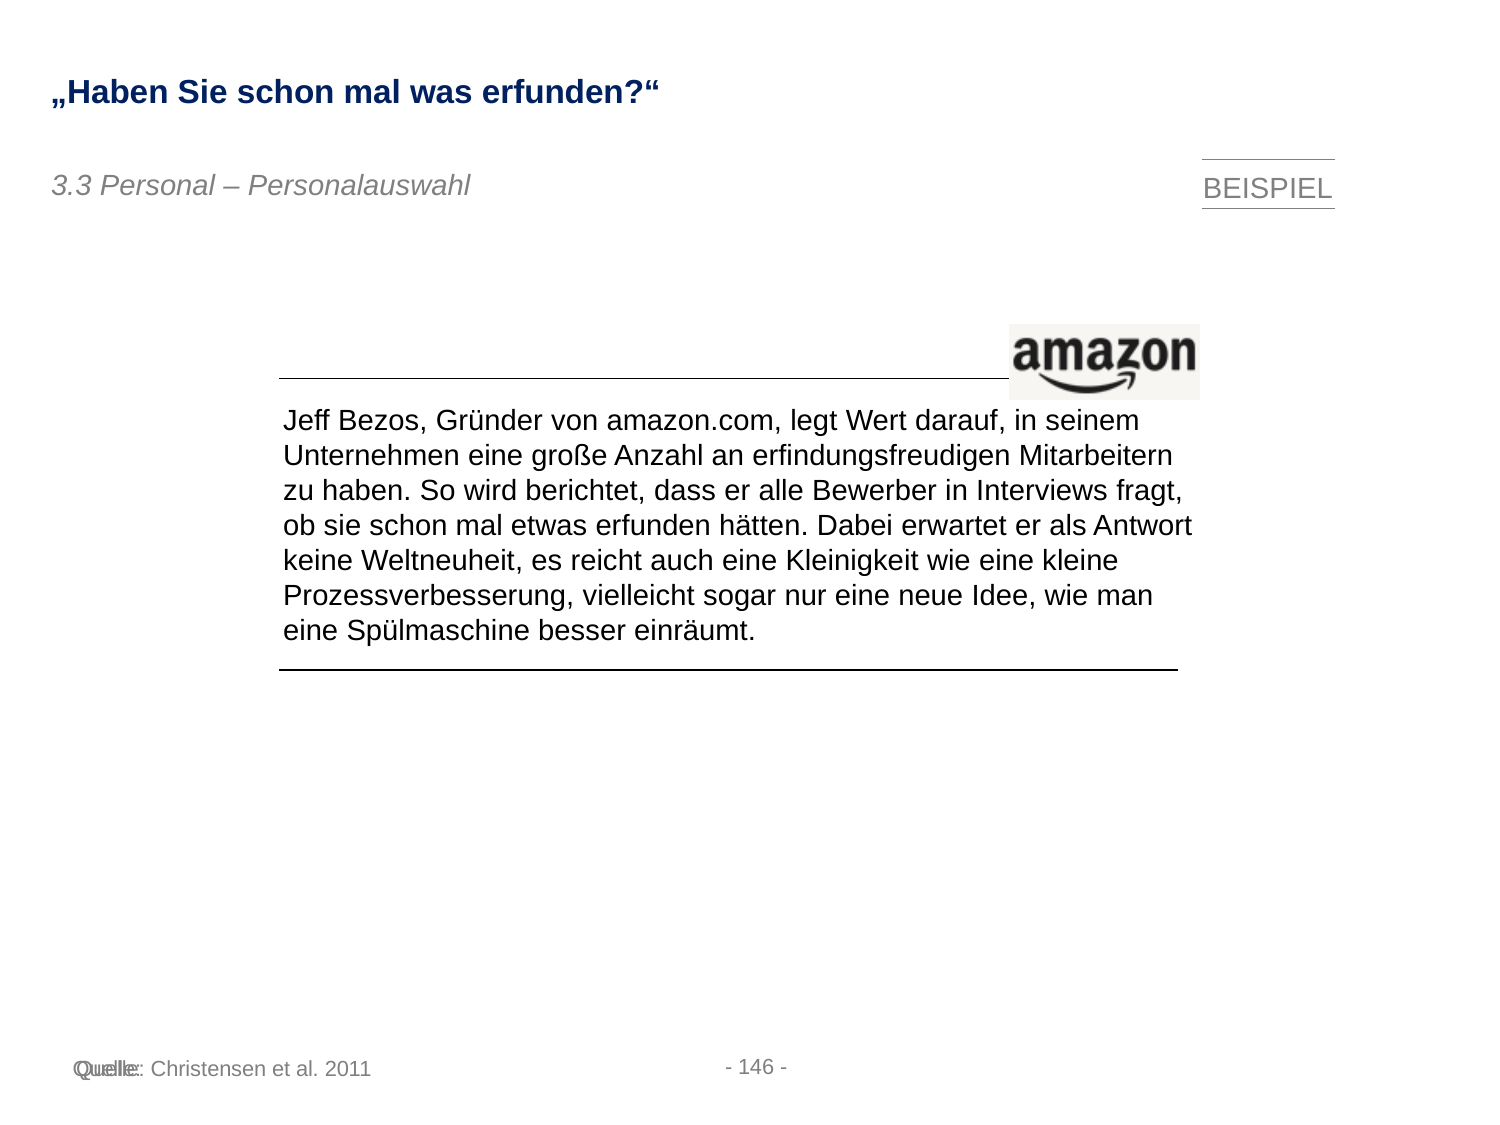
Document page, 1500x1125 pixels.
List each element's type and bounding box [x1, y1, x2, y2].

text_box [35, 63, 1433, 118]
text_box [36, 159, 495, 209]
text_box [57, 1046, 393, 1088]
text_box [1188, 161, 1349, 212]
picture [1008, 324, 1200, 400]
slide_number [599, 1045, 913, 1093]
text_box [268, 394, 1212, 654]
